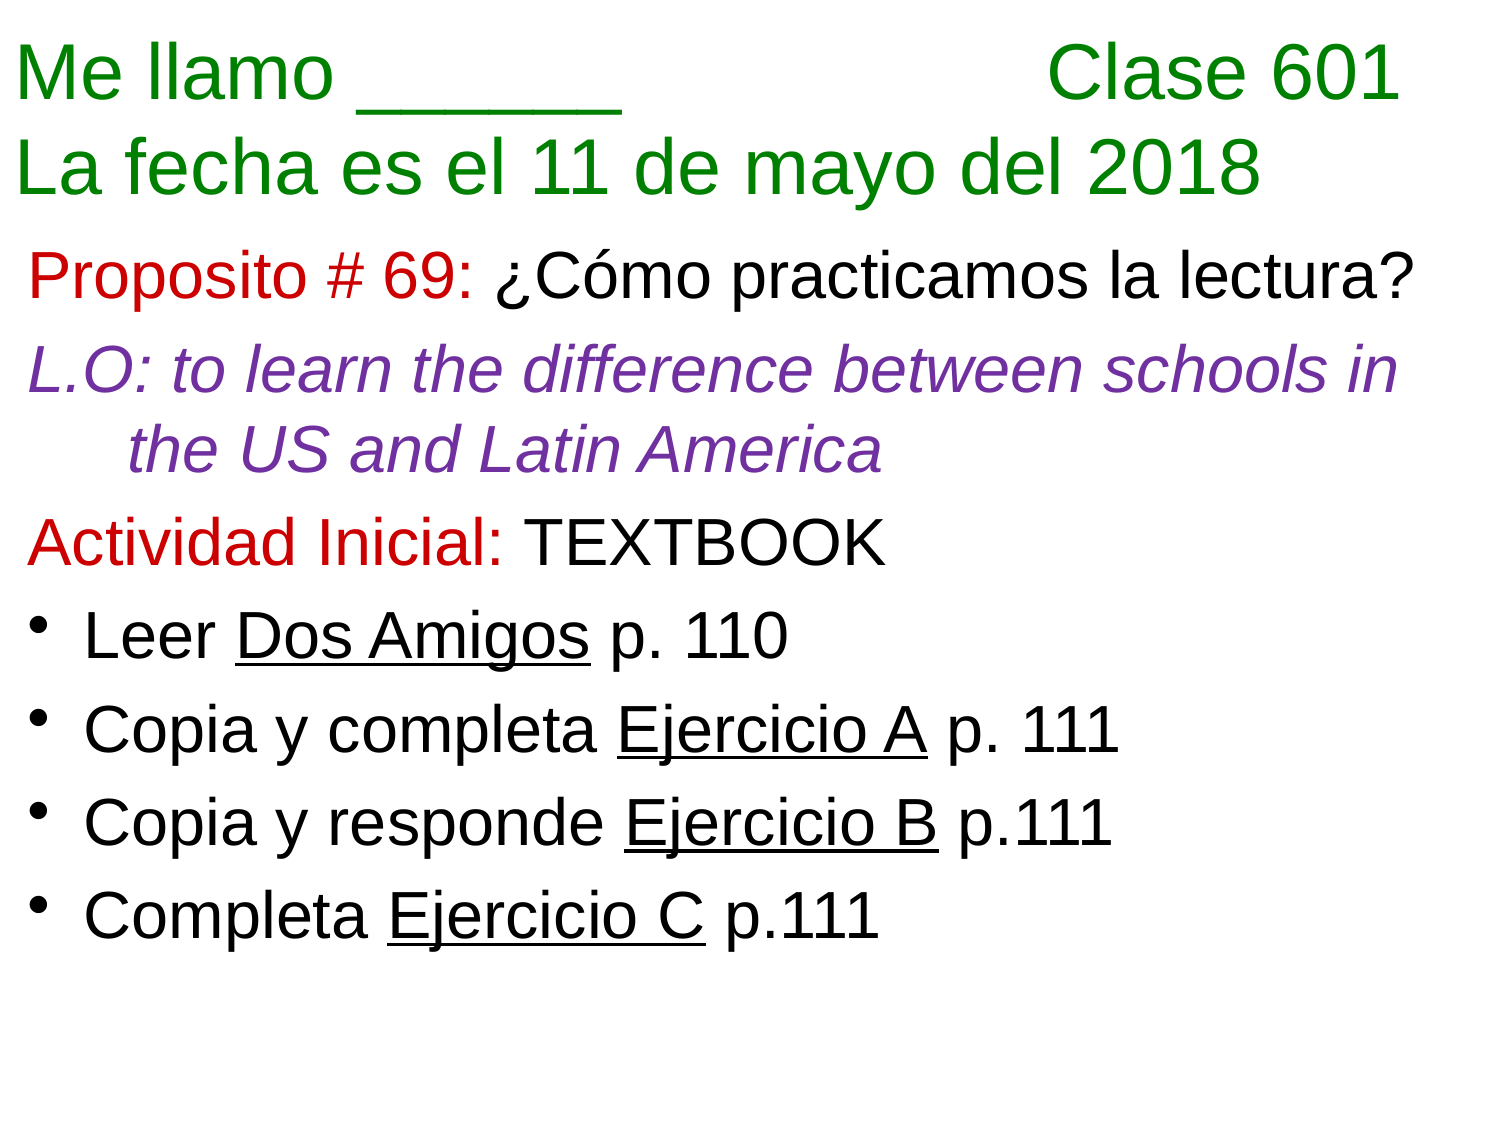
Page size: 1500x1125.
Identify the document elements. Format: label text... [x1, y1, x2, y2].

text_box Me llamo ______ Clase 601 La fecha es el 11 de mayo del 2018 [0, 12, 1500, 200]
text_box Proposito # 69: ¿Cómo practicamos la lectura? L.O: to learn the difference between schools in the US and Latin America Actividad Inicial: TEXTBOOK Leer Dos Amigos p. 110 Copia y completa Ejercicio A p. 111 Copia y responde Ejercicio B p.111 Completa Ejercicio C p.111 [12, 224, 1463, 1113]
